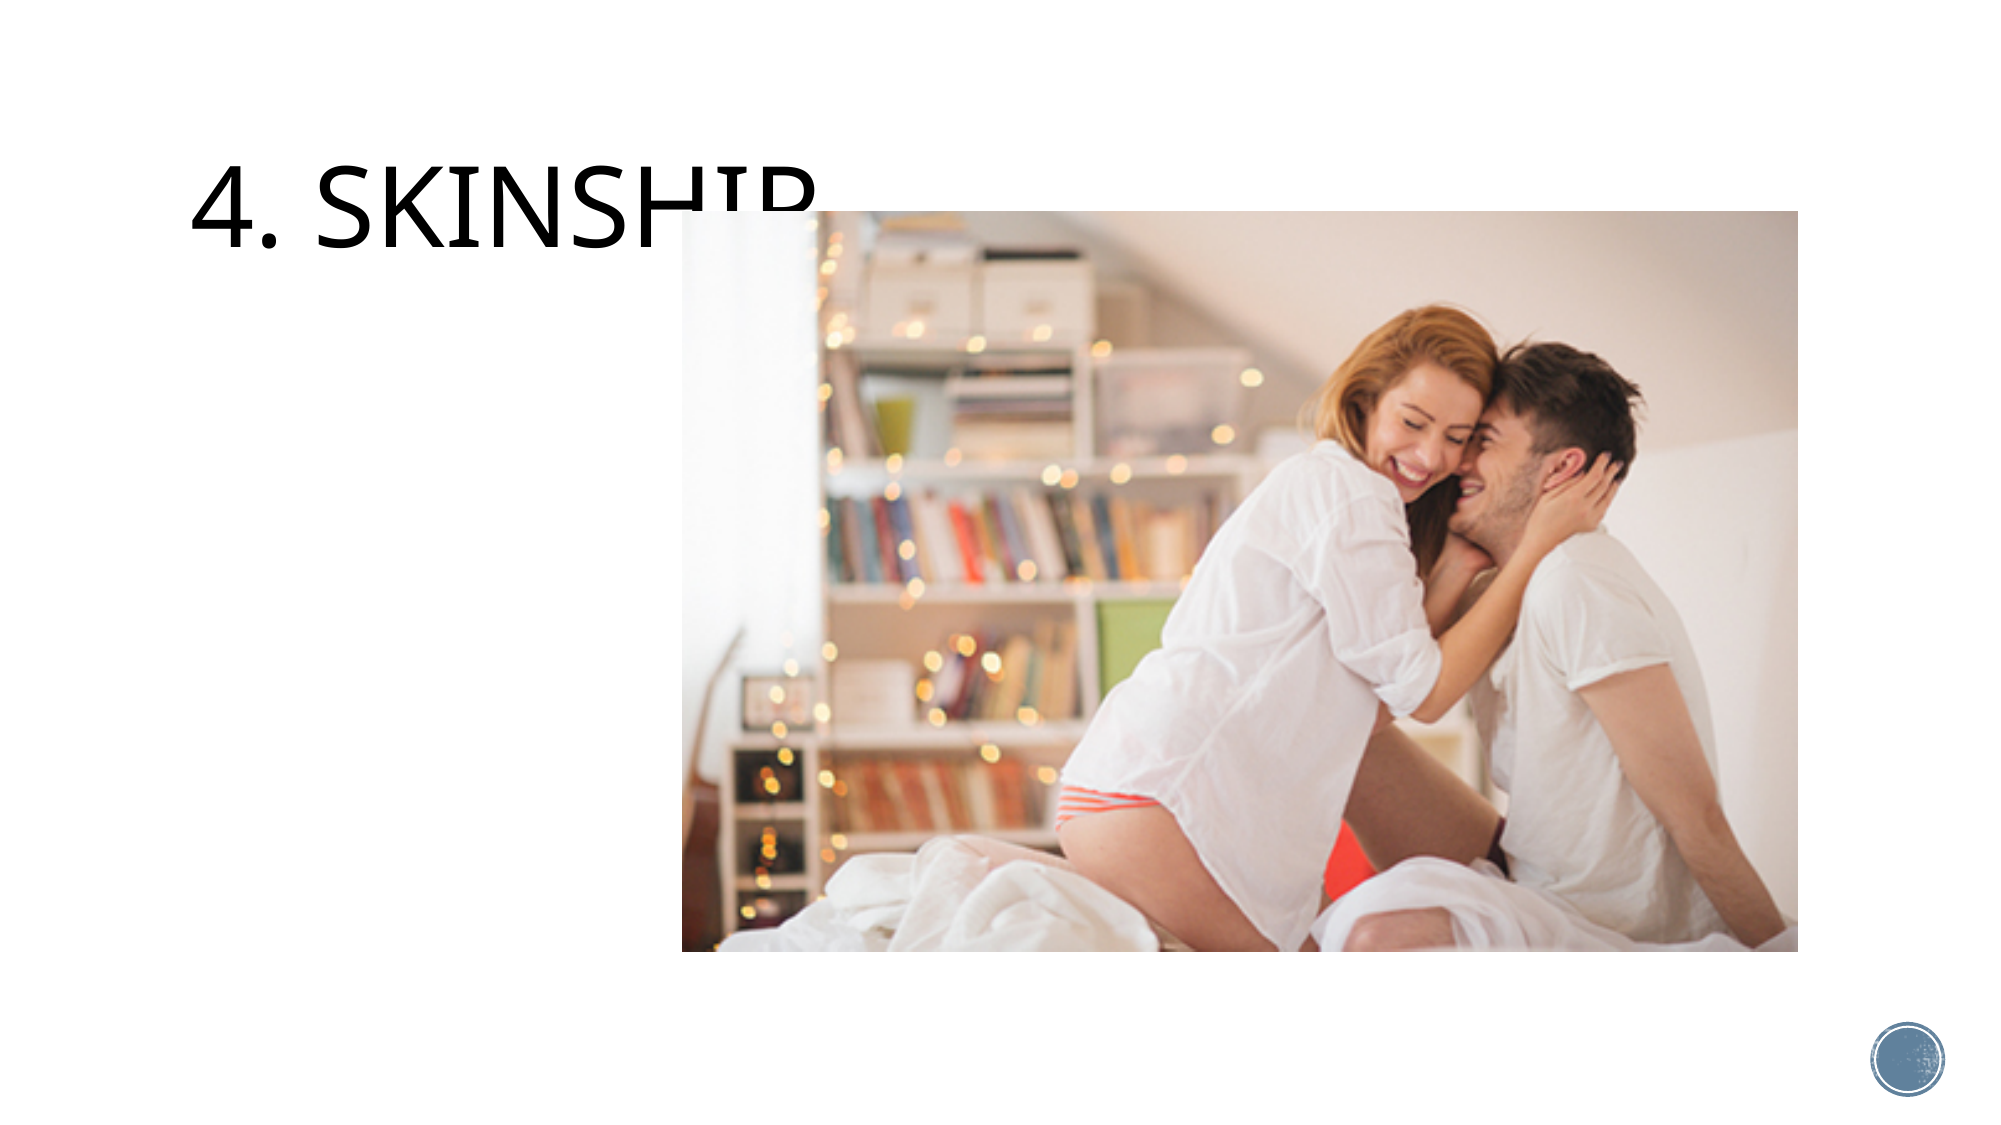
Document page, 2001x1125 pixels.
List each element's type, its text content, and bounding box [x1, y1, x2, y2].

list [686, 214, 1795, 949]
title 4. Skinship [175, 79, 1826, 344]
